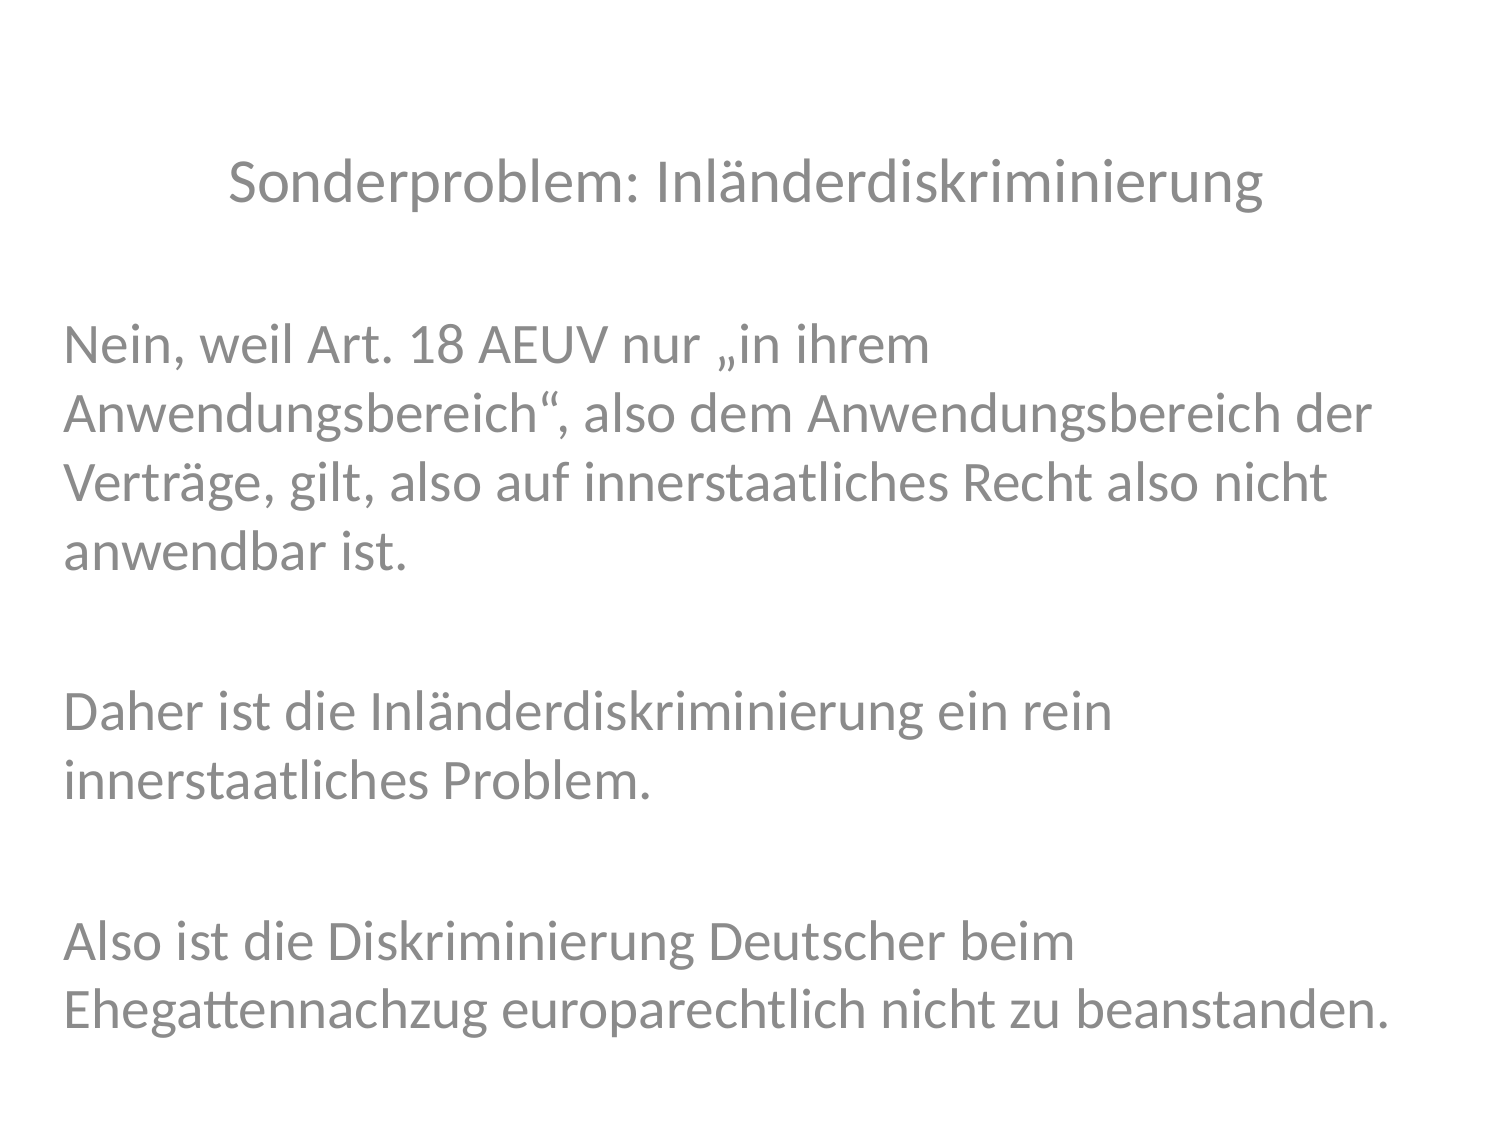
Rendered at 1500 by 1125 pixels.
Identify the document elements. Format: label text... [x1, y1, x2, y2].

subtitle Sonderproblem: Inländerdiskriminierung Nein, weil Art. 18 AEUV nur „in ihrem Anwendungsbereich“, also dem Anwendungsbereich der Verträge, gilt, also auf innerstaatliches Recht also nicht anwendbar ist. Daher ist die Inländerdiskriminierung ein rein innerstaatliches Problem. Also ist die Diskriminierung Deutscher beim Ehegattennachzug europarechtlich nicht zu beanstanden. [48, 50, 1446, 1063]
